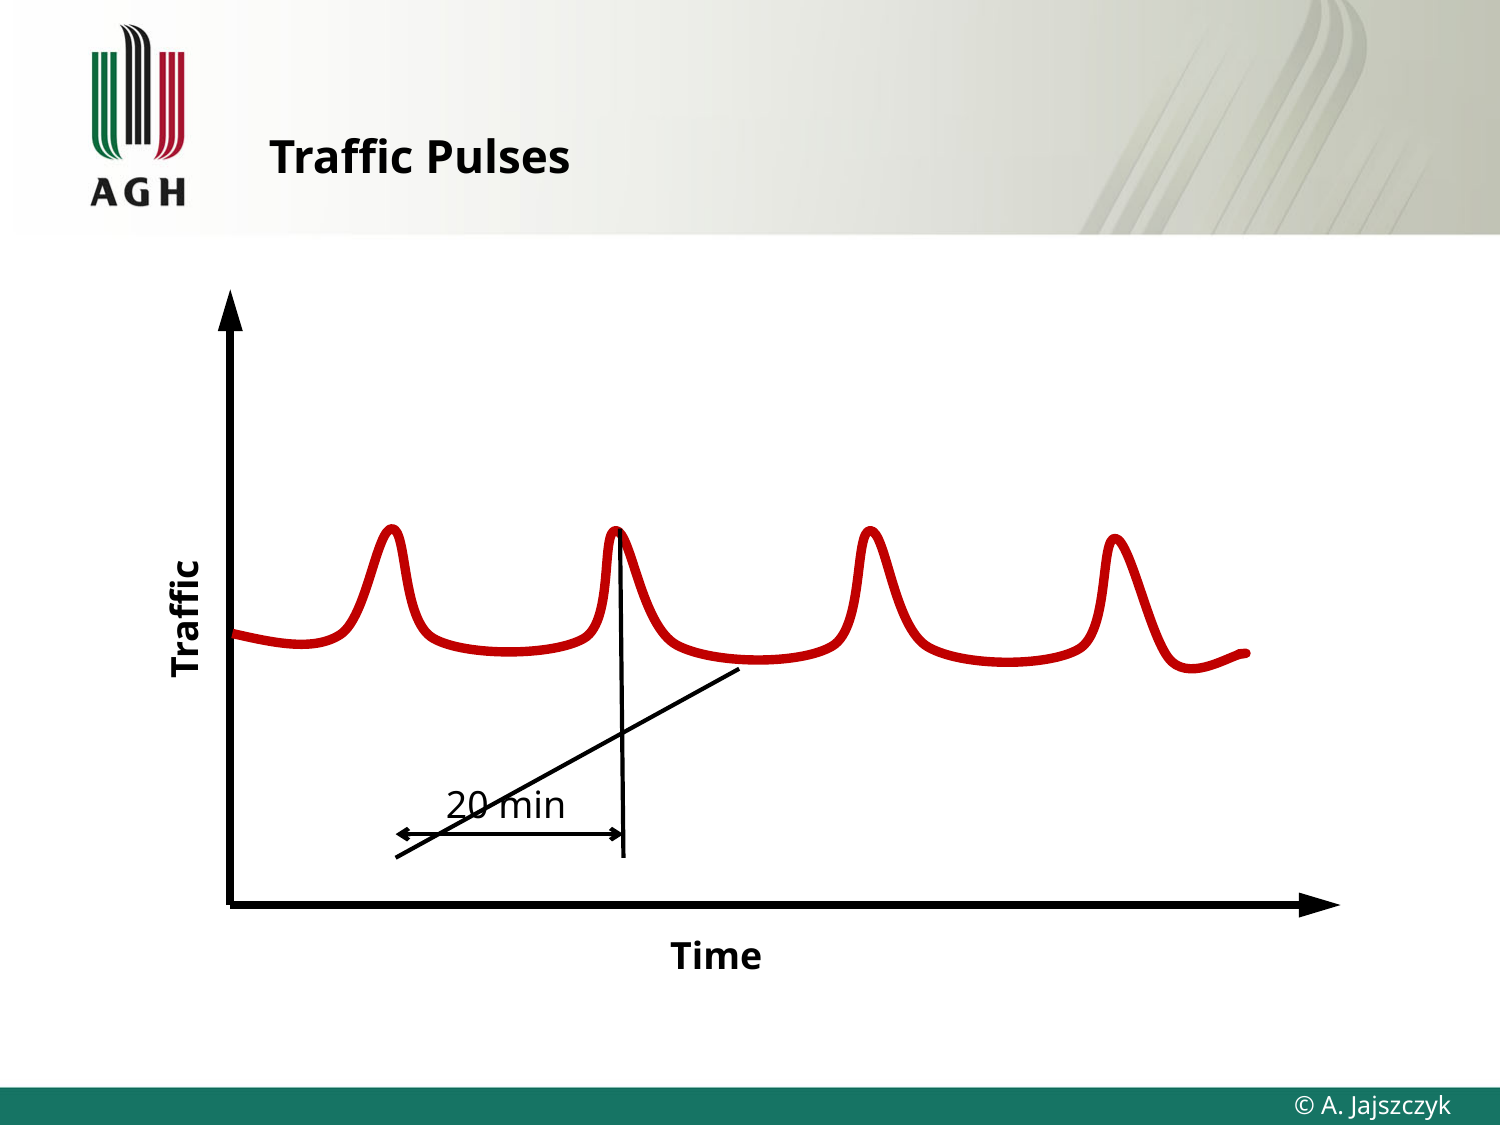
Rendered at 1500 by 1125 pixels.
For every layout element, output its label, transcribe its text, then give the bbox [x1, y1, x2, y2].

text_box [391, 528, 396, 858]
text_box [235, 526, 394, 647]
text_box 20 min [431, 773, 614, 833]
text_box Traffic [153, 499, 213, 694]
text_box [619, 528, 624, 833]
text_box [619, 840, 624, 858]
picture [0, 0, 1500, 1125]
text_box [628, 528, 1249, 671]
text_box [398, 528, 617, 655]
text_box Time [655, 924, 850, 985]
title Traffic Pulses [253, 78, 1425, 233]
